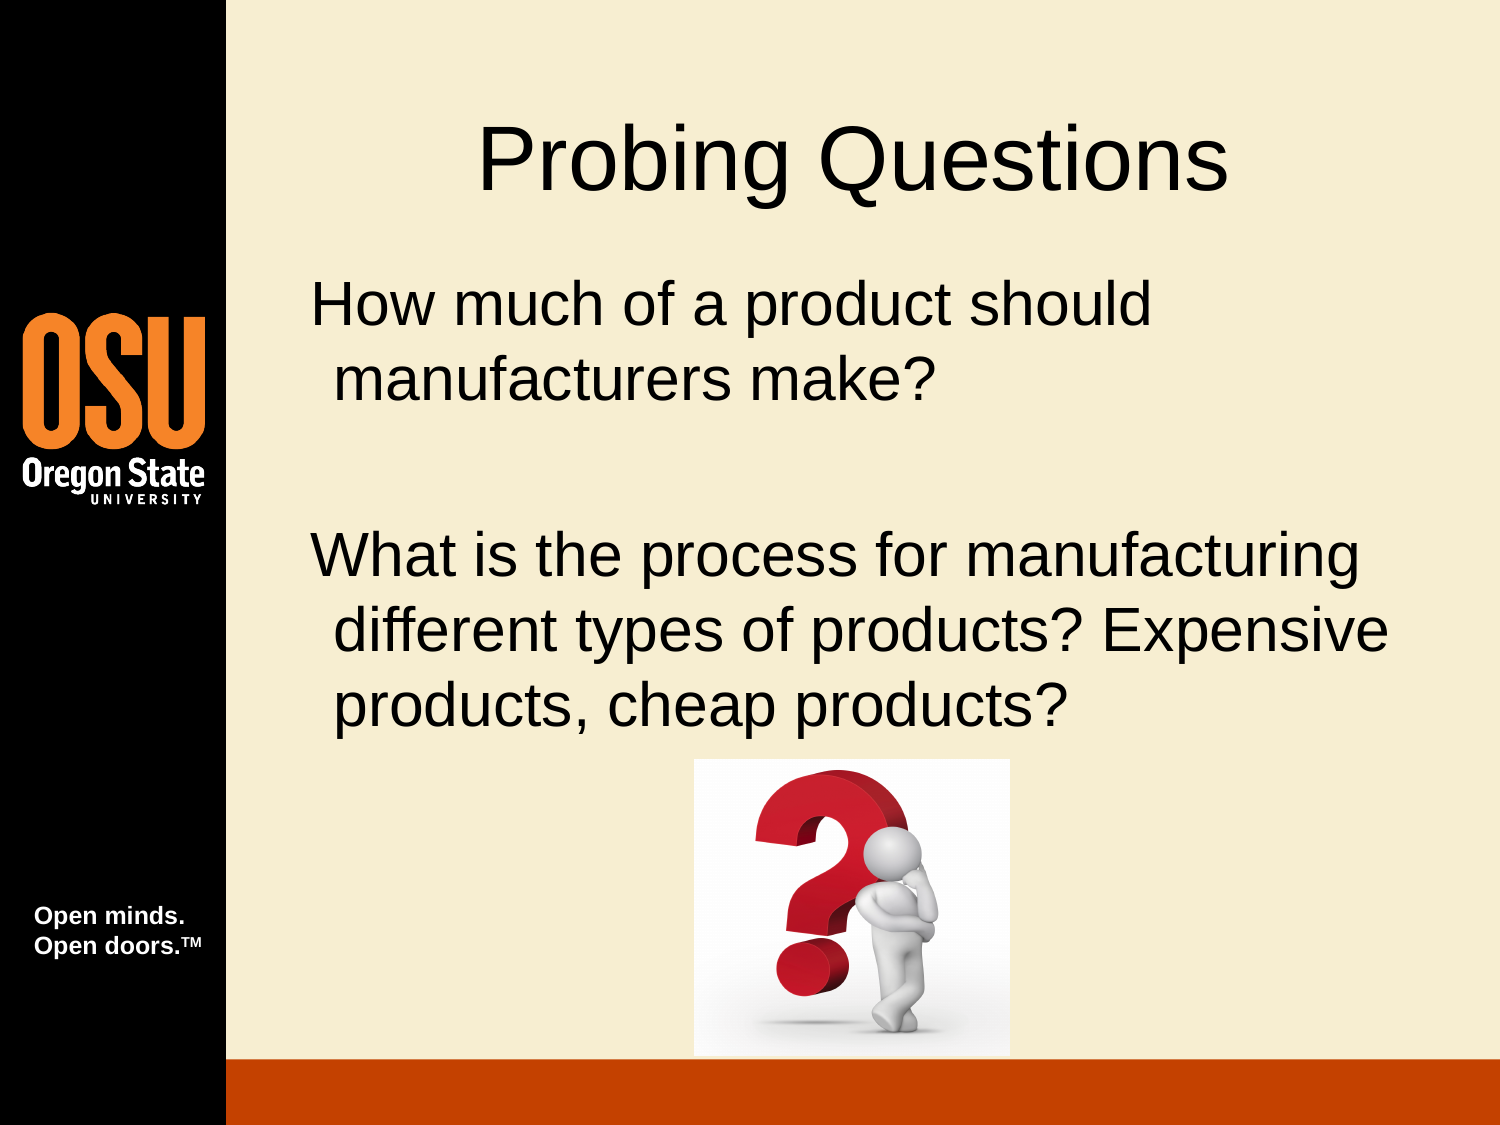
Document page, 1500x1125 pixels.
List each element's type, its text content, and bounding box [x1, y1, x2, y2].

picture [7, 297, 219, 524]
list How much of a product should manufacturers make? What is the process for manufacturing different types of products? Expensive products, cheap products? [262, 247, 1455, 967]
title Probing Questions [243, 60, 1465, 248]
picture [694, 759, 1010, 1056]
